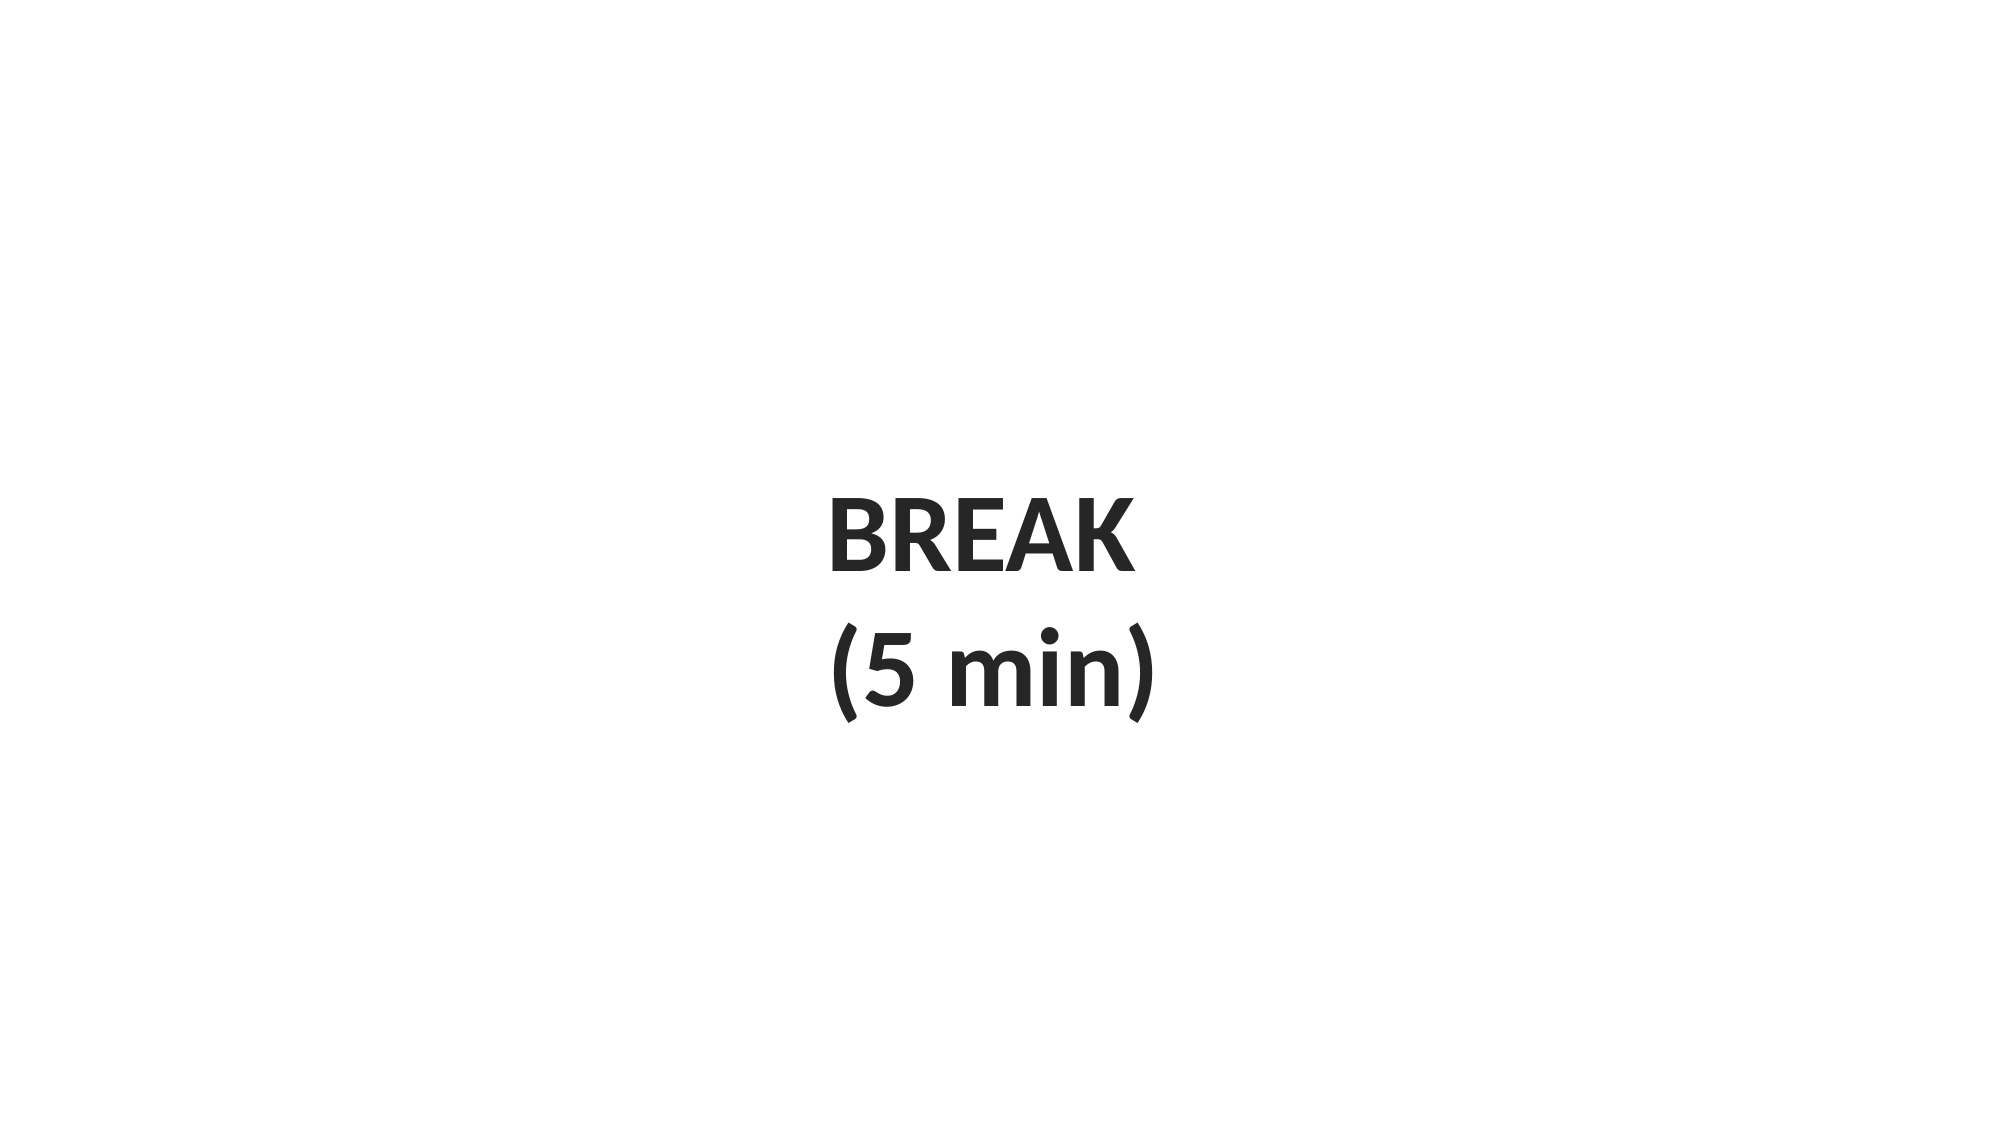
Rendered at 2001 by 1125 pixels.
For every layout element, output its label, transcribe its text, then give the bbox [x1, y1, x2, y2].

text_box BREAK (5 min) [509, 451, 1479, 737]
